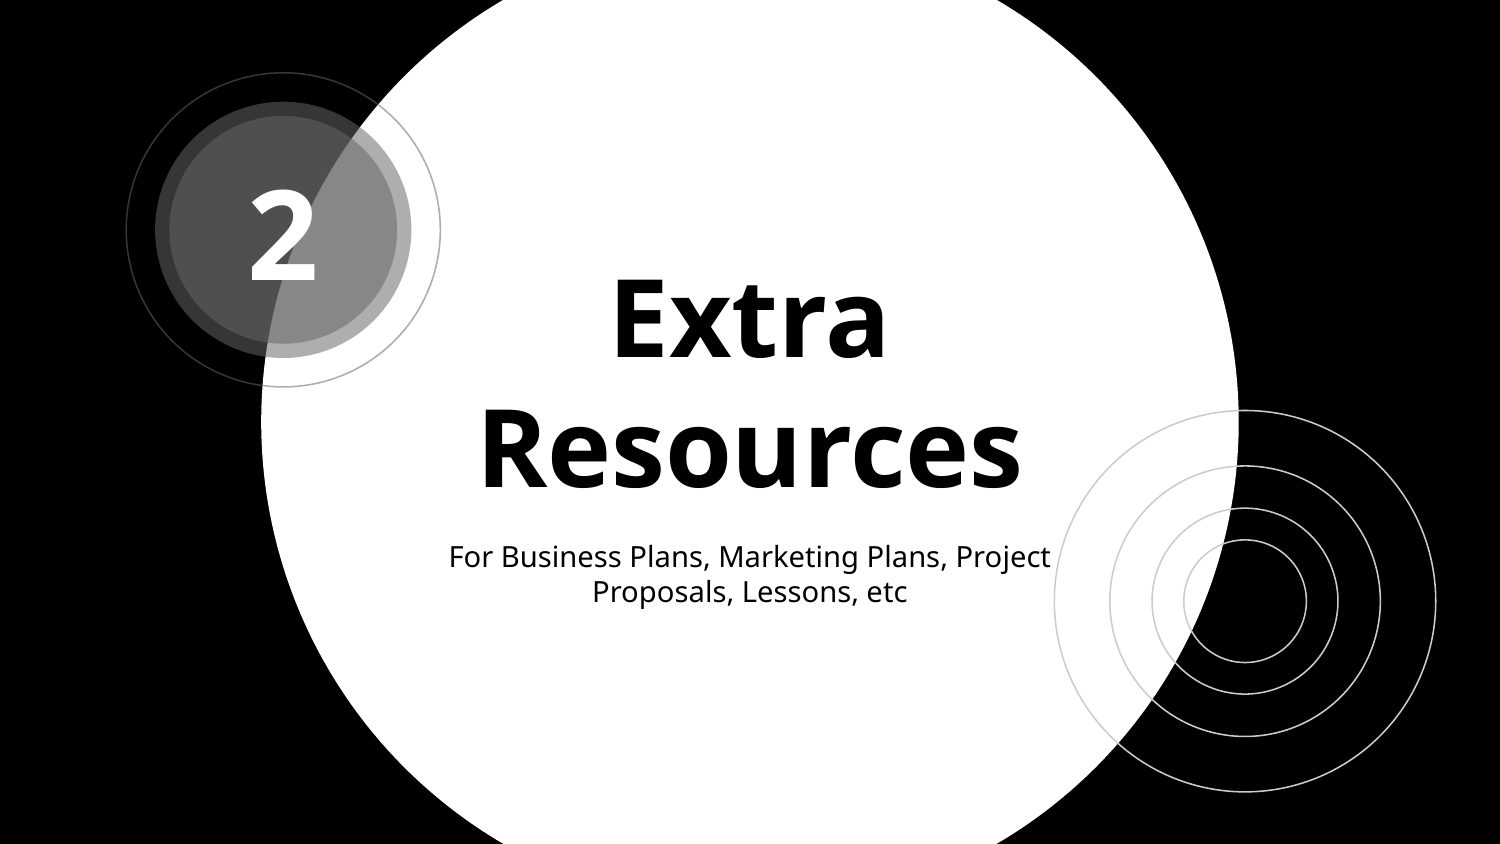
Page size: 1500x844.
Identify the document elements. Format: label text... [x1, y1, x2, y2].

text_box 2 [169, 116, 398, 345]
title Extra Resources [421, 366, 1079, 523]
subtitle For Business Plans, Marketing Plans, Project Proposals, Lessons, etc [421, 523, 1079, 652]
